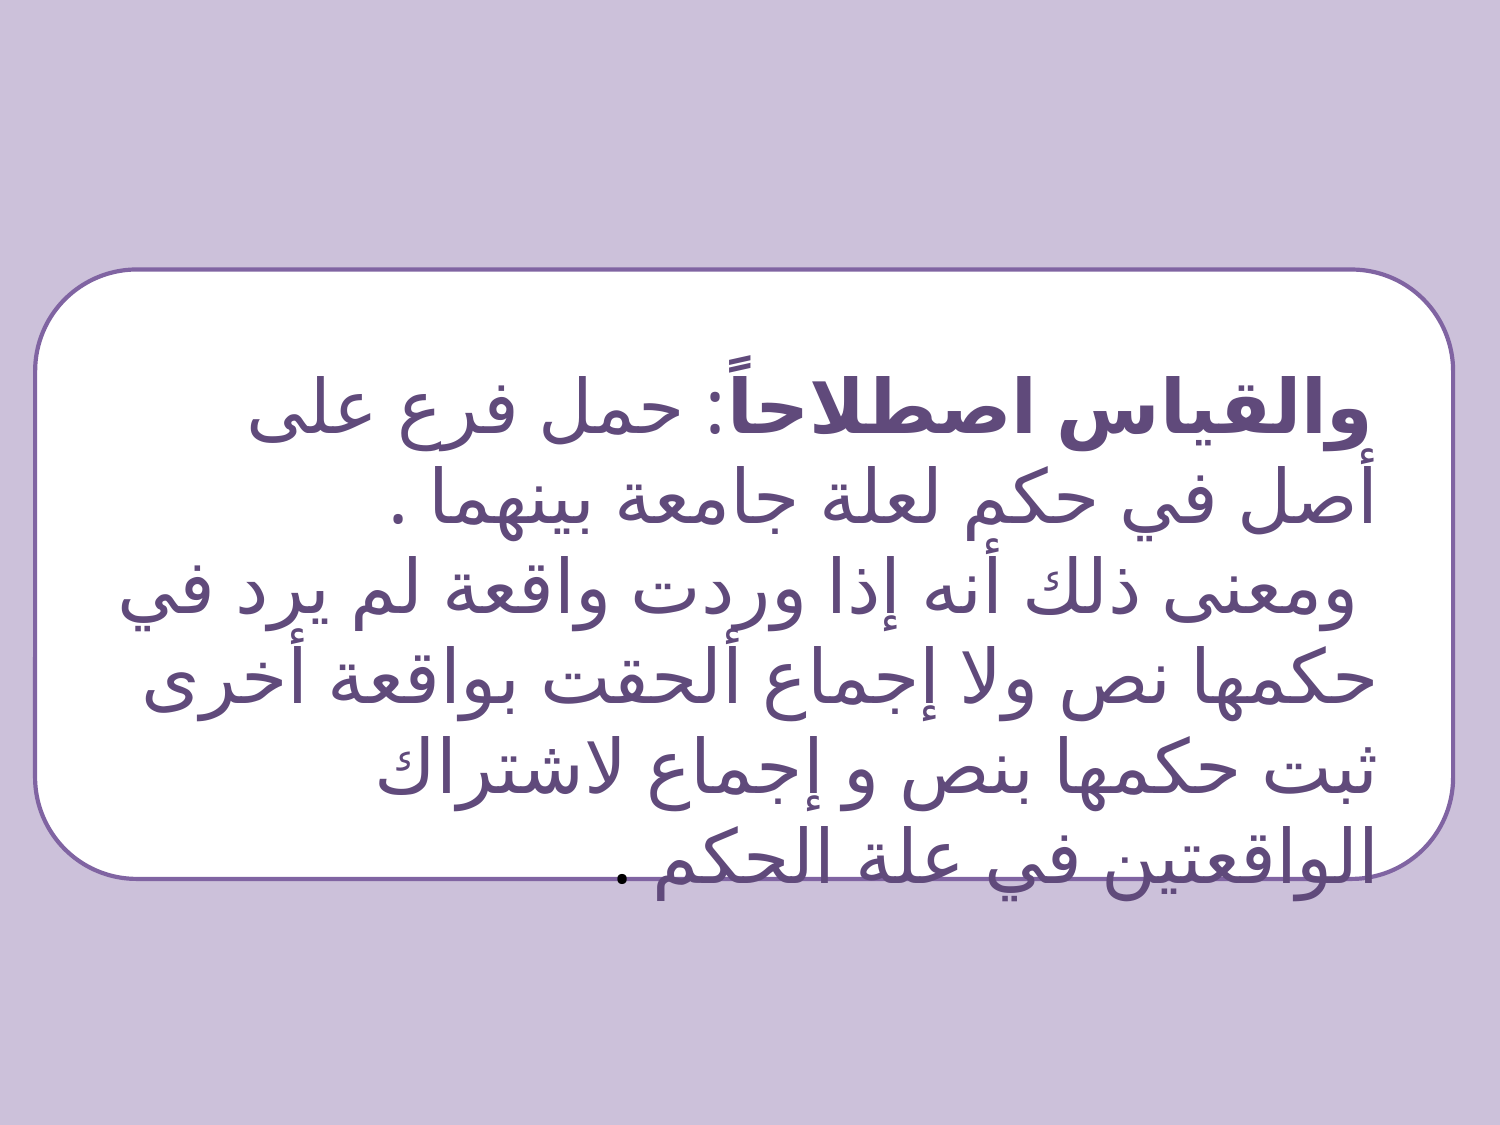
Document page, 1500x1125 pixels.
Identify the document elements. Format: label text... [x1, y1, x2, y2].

text_box [32, 267, 1456, 872]
text_box والقياس اصطلاحاً: حمل فرع على أصل في حكم لعلة جامعة بينهما . ومعنى ذلك أنه إذا وردت واقعة لم يرد في حكمها نص ولا إجماع ألحقت بواقعة أخرى ثبت حكمها بنص و إجماع لاشتراك الواقعتين في علة الحكم . [82, 351, 1395, 952]
